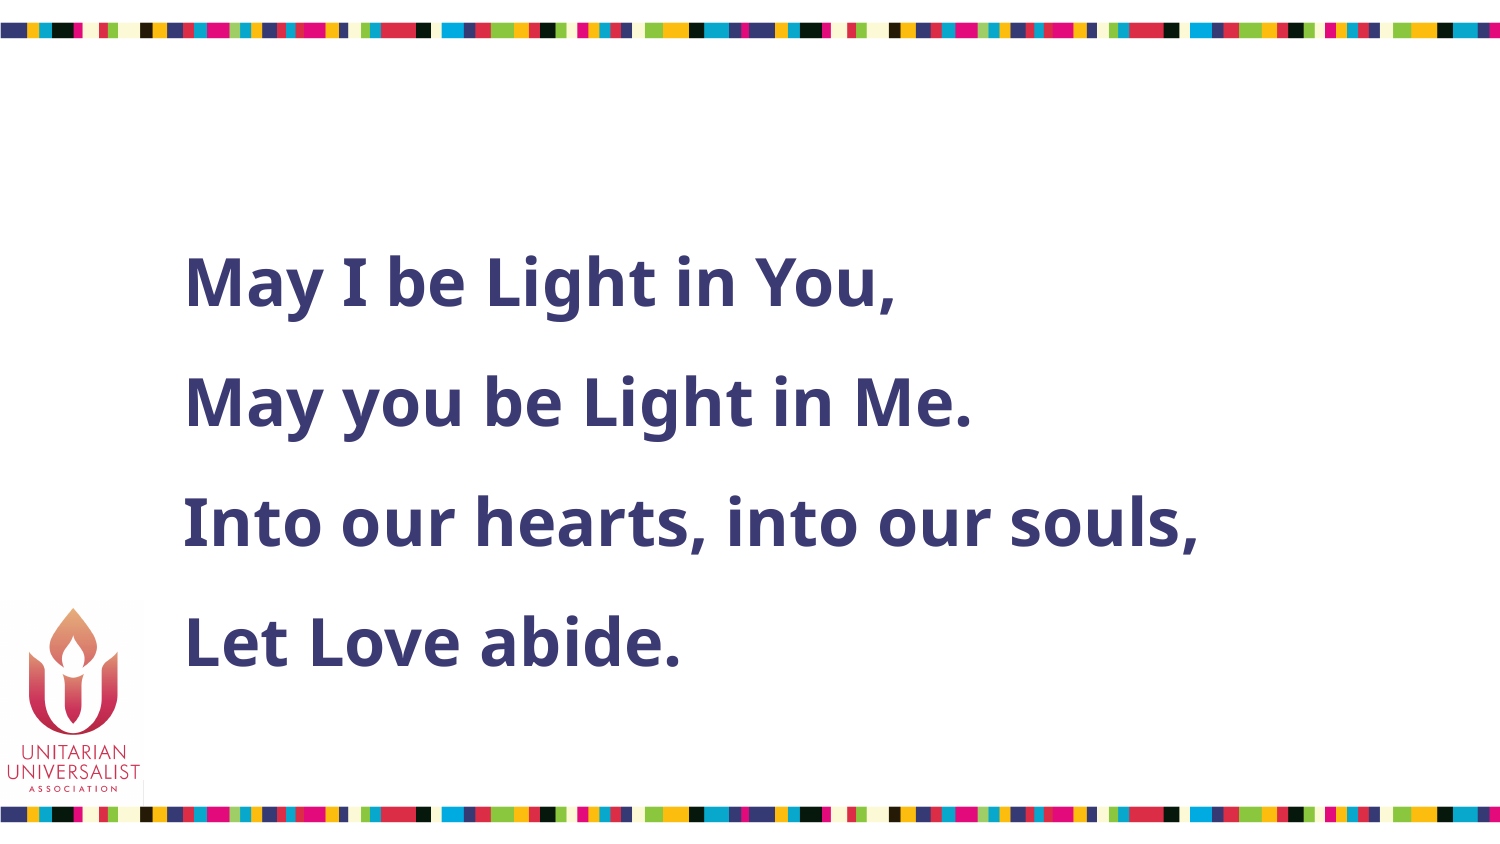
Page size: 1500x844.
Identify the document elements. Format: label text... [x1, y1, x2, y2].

text_box May I be Light in You, May you be Light in Me. Into our hearts, into our souls, Let Love abide. [168, 184, 1421, 695]
picture [0, 22, 1500, 40]
picture [0, 600, 1500, 824]
